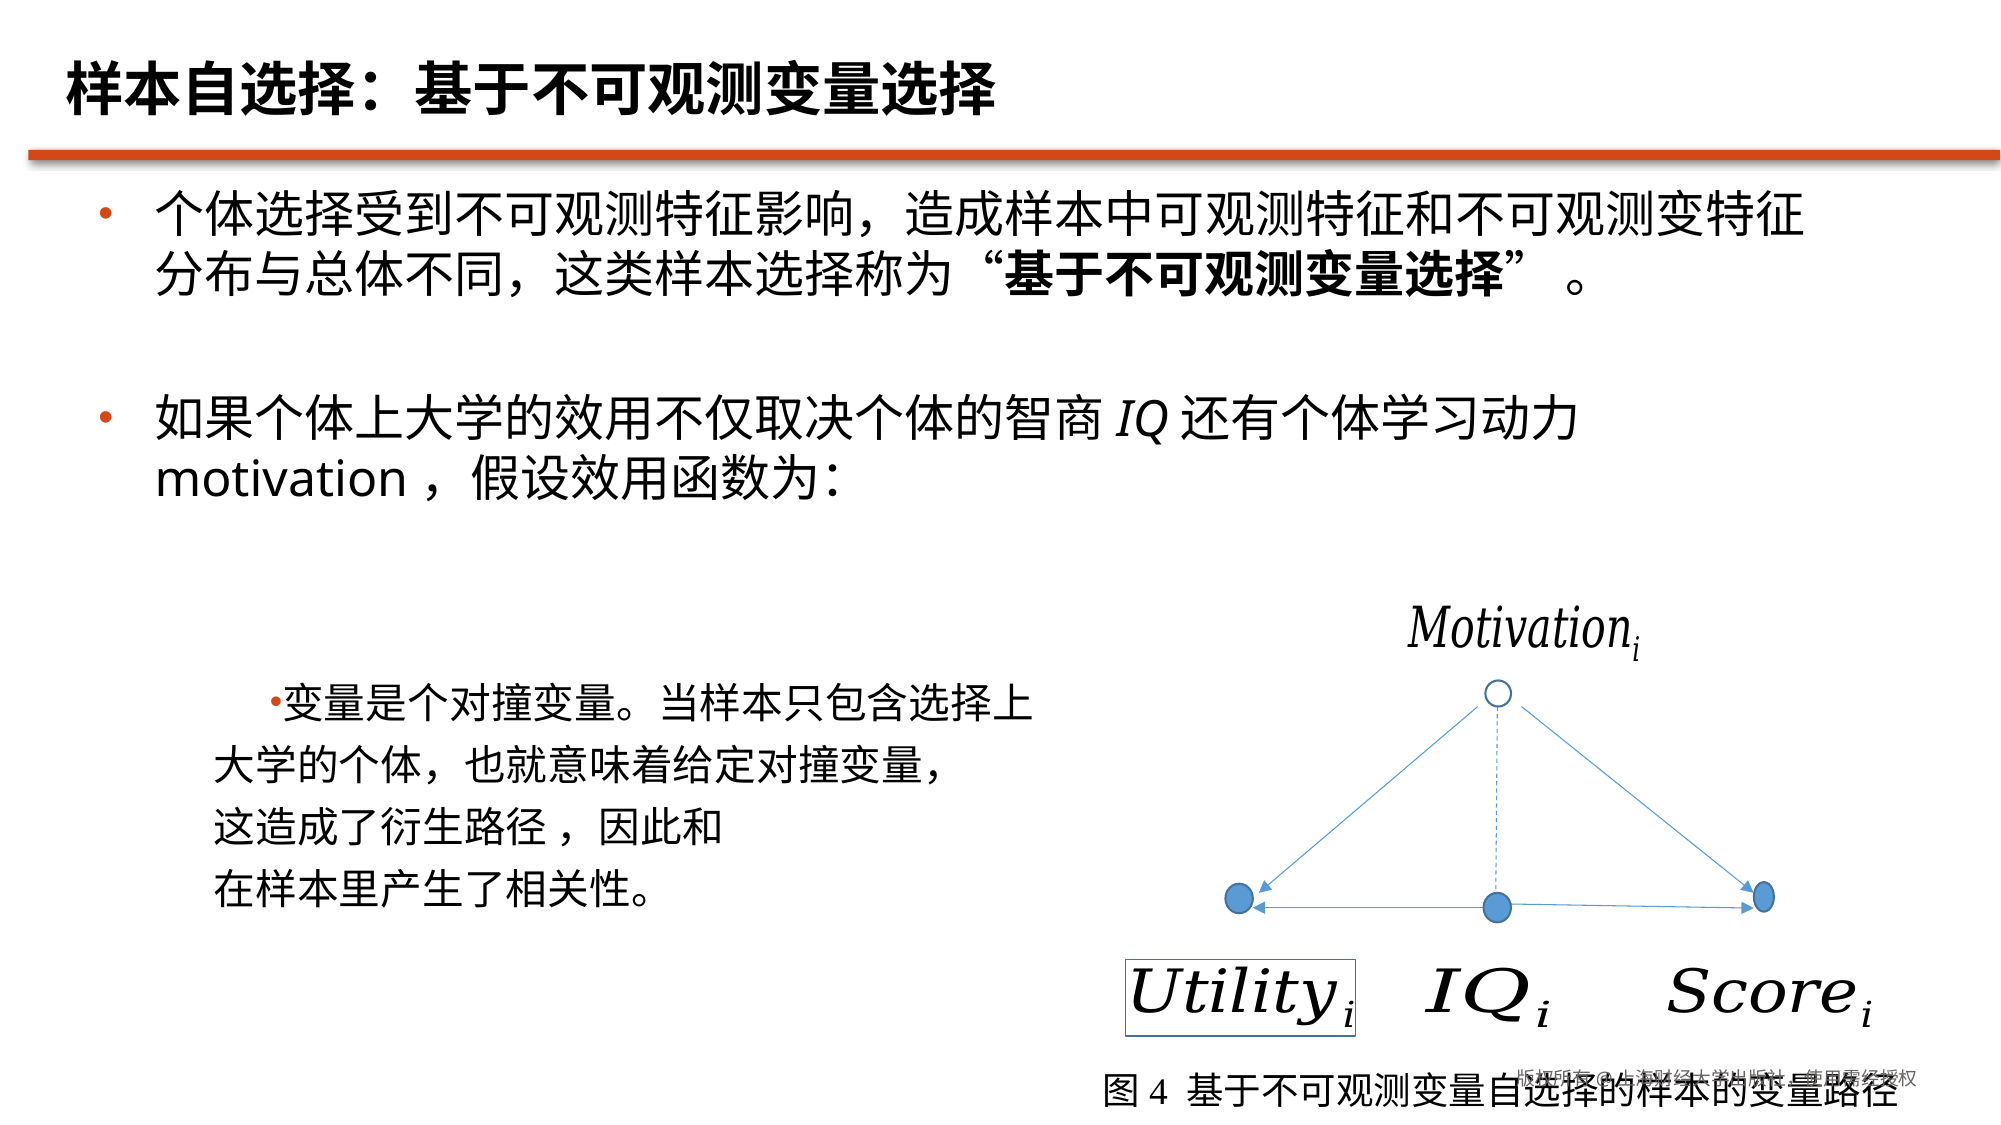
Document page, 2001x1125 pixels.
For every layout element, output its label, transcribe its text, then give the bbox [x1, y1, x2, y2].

text_box 图4 基于不可观测变量自选择的样本的变量路径 [1087, 1056, 1914, 1120]
footer 版权所有@上海财经大学出版社，使用需经授权 [1483, 1046, 1950, 1109]
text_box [1125, 597, 1876, 1036]
title 样本自选择：基于不可观测变量选择 [50, 50, 1825, 138]
